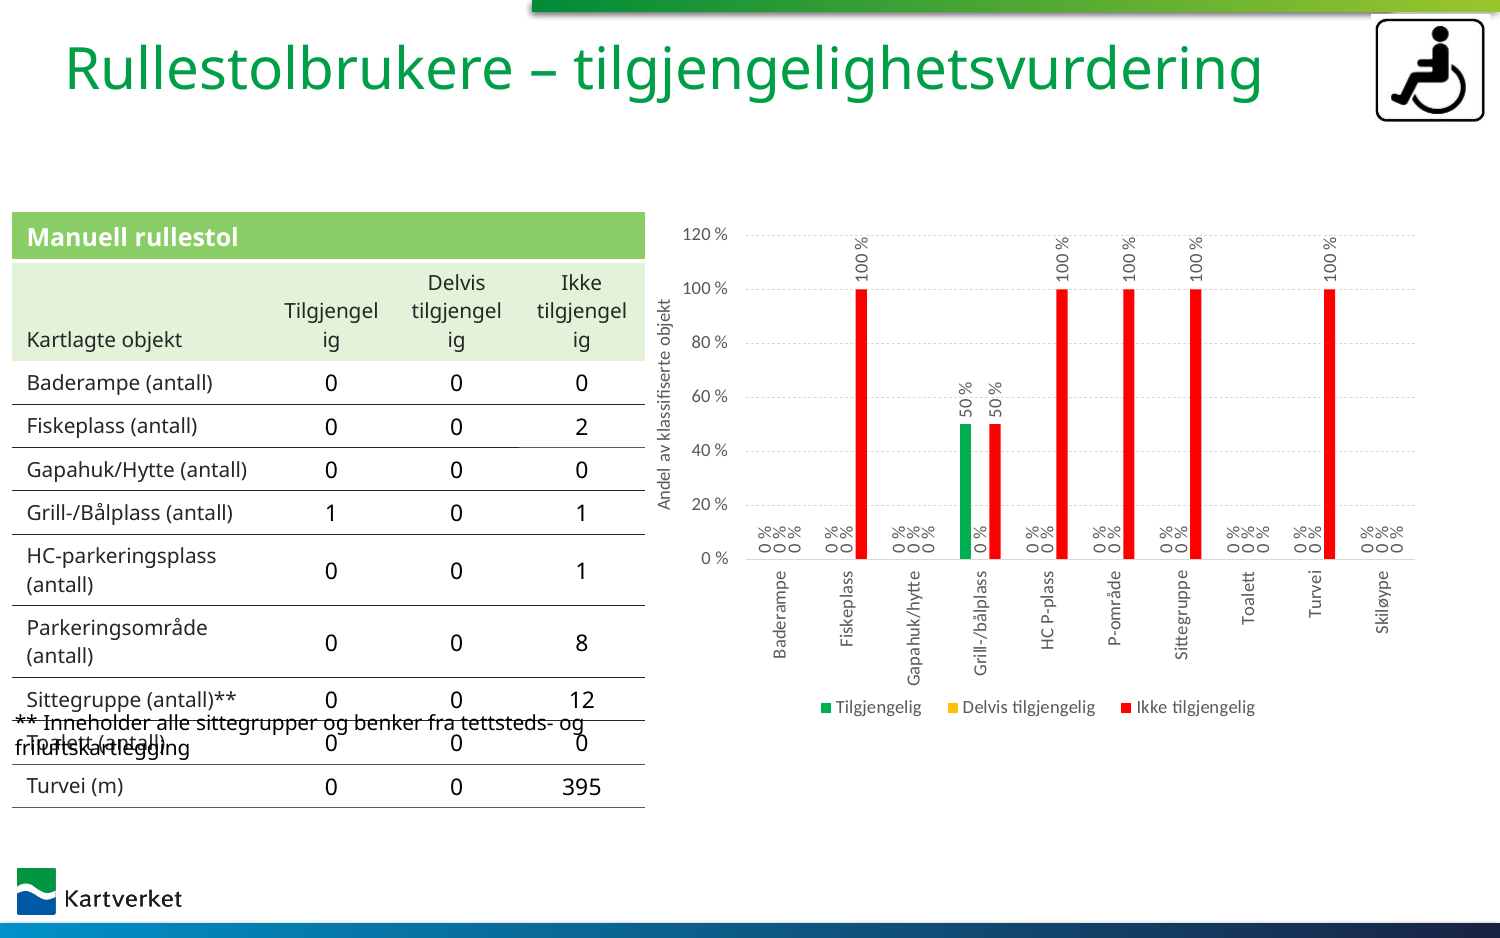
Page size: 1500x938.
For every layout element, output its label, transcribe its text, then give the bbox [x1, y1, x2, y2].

table_cell Grill-/Bålplass (antall) [12, 491, 269, 534]
table_cell Kartlagte objekt [12, 263, 269, 361]
table_cell 0 [269, 768, 394, 807]
table_cell 0 [394, 535, 519, 605]
text_box ** Inneholder alle sittegrupper og benker fra tettsteds- og friluftskartlegging [0, 702, 745, 768]
picture [1371, 13, 1491, 127]
table_cell Baderampe (antall) [12, 361, 269, 404]
table_cell 12 [519, 678, 638, 702]
table_cell Turvei (m) [12, 768, 269, 807]
table_cell 0 [269, 535, 394, 605]
table_cell Fiskeplass (antall) [12, 405, 269, 447]
text_box Rullestolbrukere – tilgjengelighetsvurdering [49, 12, 1372, 109]
table_cell 0 [269, 361, 394, 404]
table_cell HC-parkeringsplass (antall) [12, 535, 269, 605]
table_cell 1 [269, 491, 394, 534]
table_cell 0 [394, 606, 519, 677]
table_cell 0 [394, 491, 519, 534]
table_cell 8 [519, 606, 638, 677]
table_cell 1 [519, 491, 638, 534]
table_cell Delvis tilgjengelig [394, 263, 519, 361]
table_cell 0 [269, 606, 394, 677]
table_cell Sittegruppe (antall)** [12, 678, 269, 702]
table_cell 0 [394, 678, 519, 702]
table_cell 1 [519, 535, 638, 605]
table_cell 0 [519, 361, 638, 404]
table_cell 0 [519, 448, 638, 490]
table_cell 395 [519, 768, 645, 807]
table_cell 0 [394, 405, 519, 447]
table_cell 0 [269, 405, 394, 447]
table_cell 0 [394, 448, 519, 490]
table_header Manuell rullestol [12, 212, 645, 259]
table_cell 0 [394, 361, 519, 404]
table_cell Tilgjengelig [269, 263, 394, 361]
table_cell Parkeringsområde (antall) [12, 606, 269, 677]
table_cell Gapahuk/Hytte (antall) [12, 448, 269, 490]
table_cell 0 [269, 448, 394, 490]
table_cell 2 [519, 405, 638, 447]
table_cell Ikke tilgjengelig [519, 263, 638, 361]
table_cell 0 [394, 768, 519, 807]
picture [643, 218, 1426, 728]
table_cell 0 [269, 678, 394, 702]
